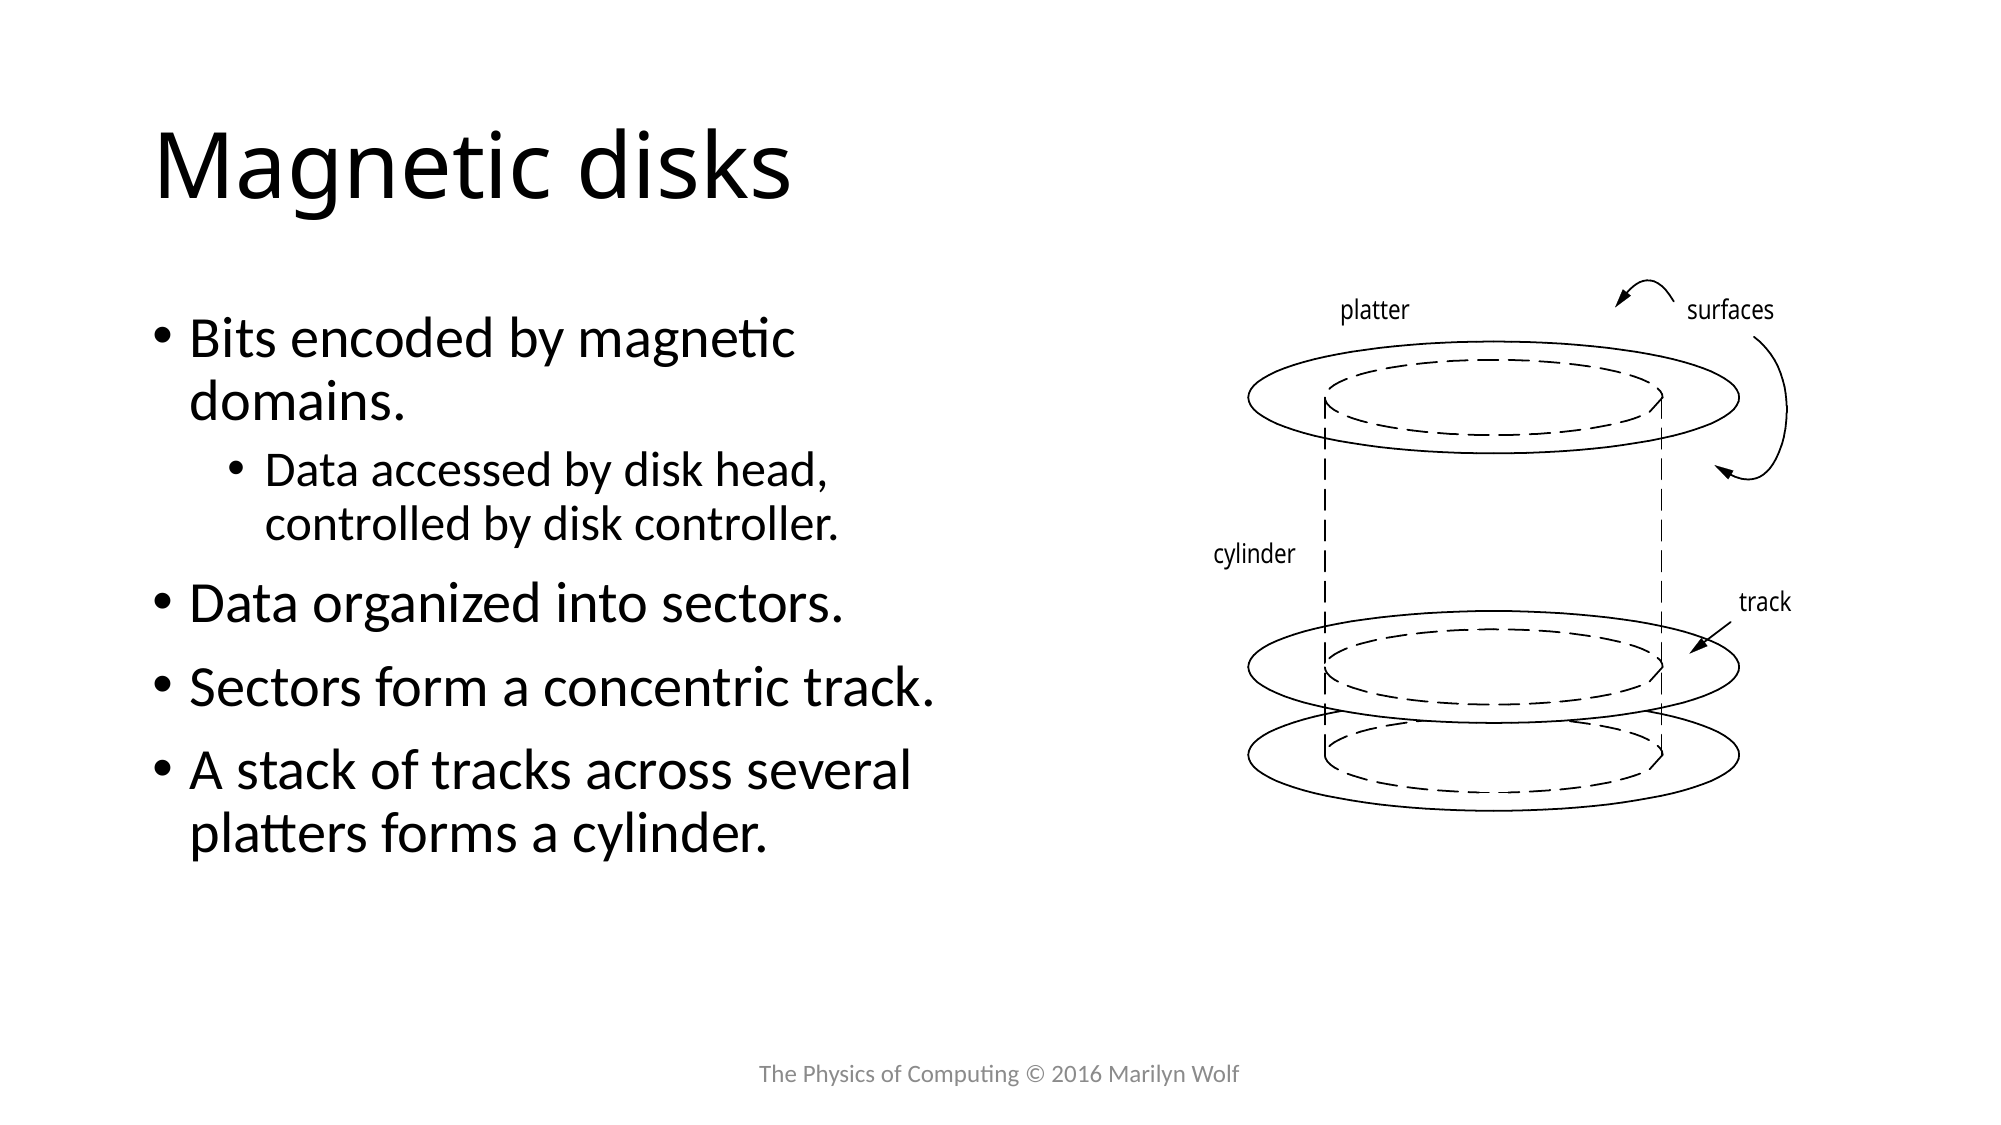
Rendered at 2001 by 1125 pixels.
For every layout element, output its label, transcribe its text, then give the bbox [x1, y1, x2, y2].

title Magnetic disks [137, 59, 1863, 278]
footer The Physics of Computing © 2016 Marilyn Wolf [662, 1042, 1338, 1103]
list Bits encoded by magnetic domains. Data accessed by disk head, controlled by disk controller. Data organized into sectors. Sectors form a concentric track. A stack of tracks across several platters forms a cylinder. [137, 299, 988, 1014]
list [1213, 277, 1797, 812]
